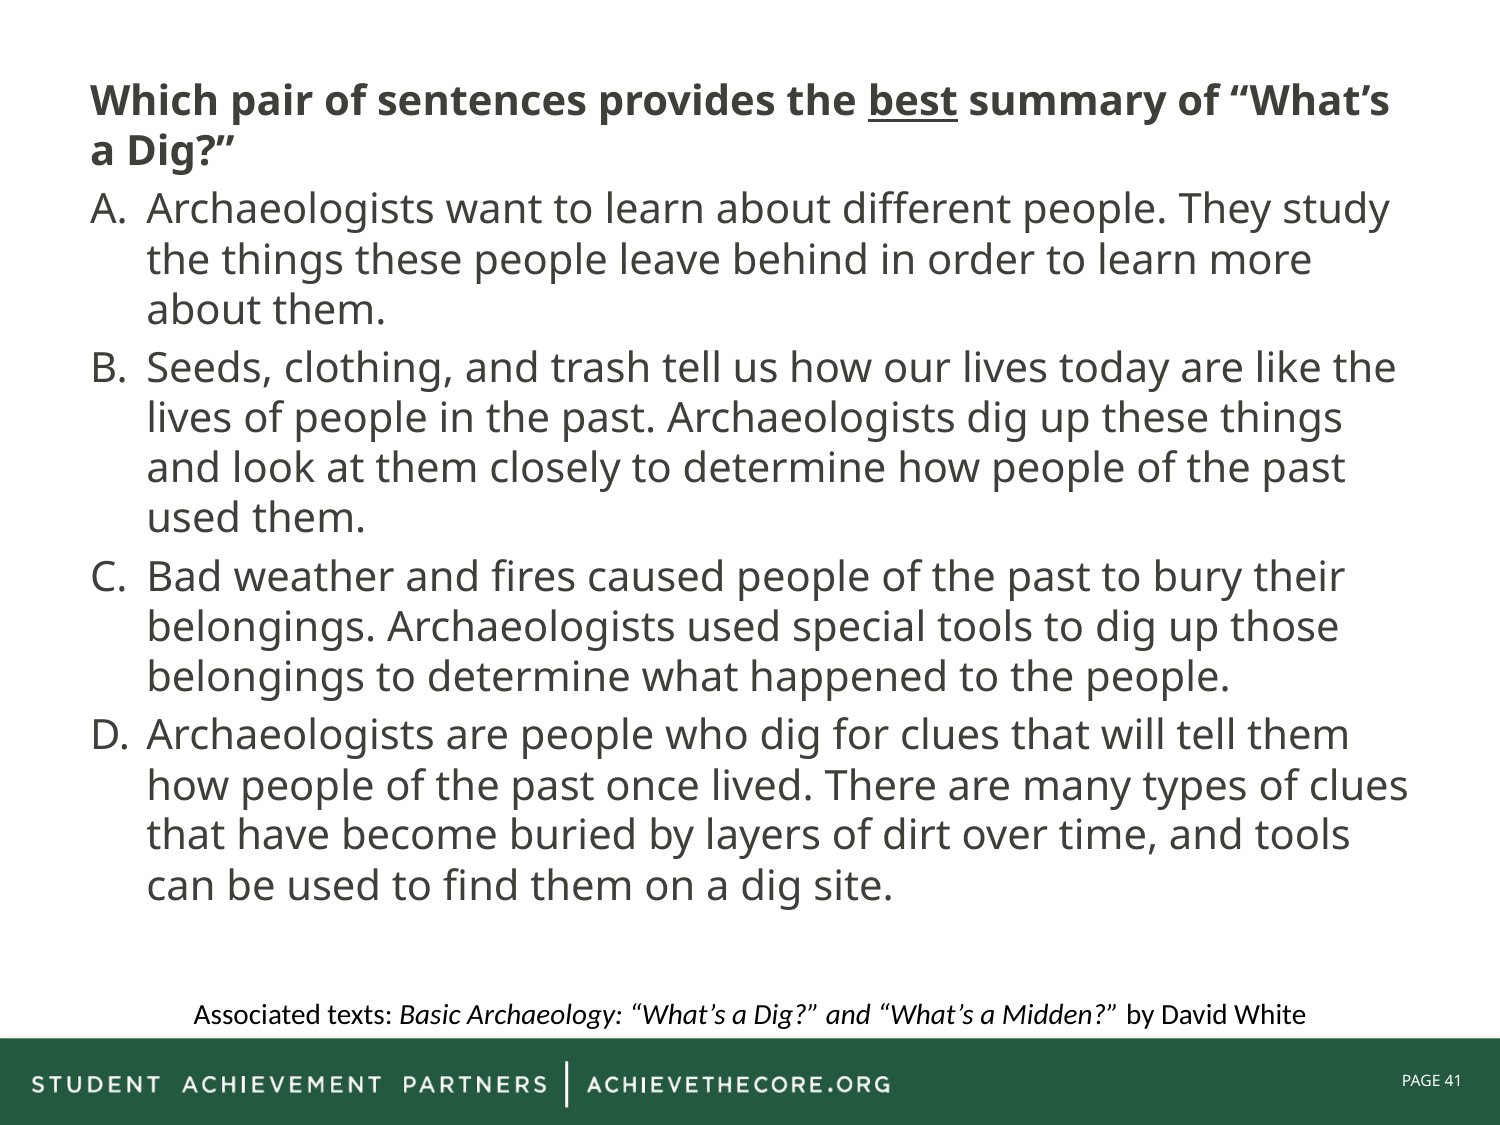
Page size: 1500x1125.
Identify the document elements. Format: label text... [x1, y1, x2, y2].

text_box Associated texts: Basic Archaeology: “What’s a Dig?” and “What’s a Midden?” by David White [91, 987, 1409, 1038]
list Which pair of sentences provides the best summary of “What’s a Dig?” Archaeologists want to learn about different people. They study the things these people leave behind in order to learn more about them. Seeds, clothing, and trash tell us how our lives today are like the lives of people in the past. Archaeologists dig up these things and look at them closely to determine how people of the past used them. Bad weather and fires caused people of the past to bury their belongings. Archaeologists used special tools to dig up those belongings to determine what happened to the people. Archaeologists are people who dig for clues that will tell them how people of the past once lived. There are many types of clues that have become buried by layers of dirt over time, and tools can be used to find them on a dig site. [75, 66, 1425, 988]
